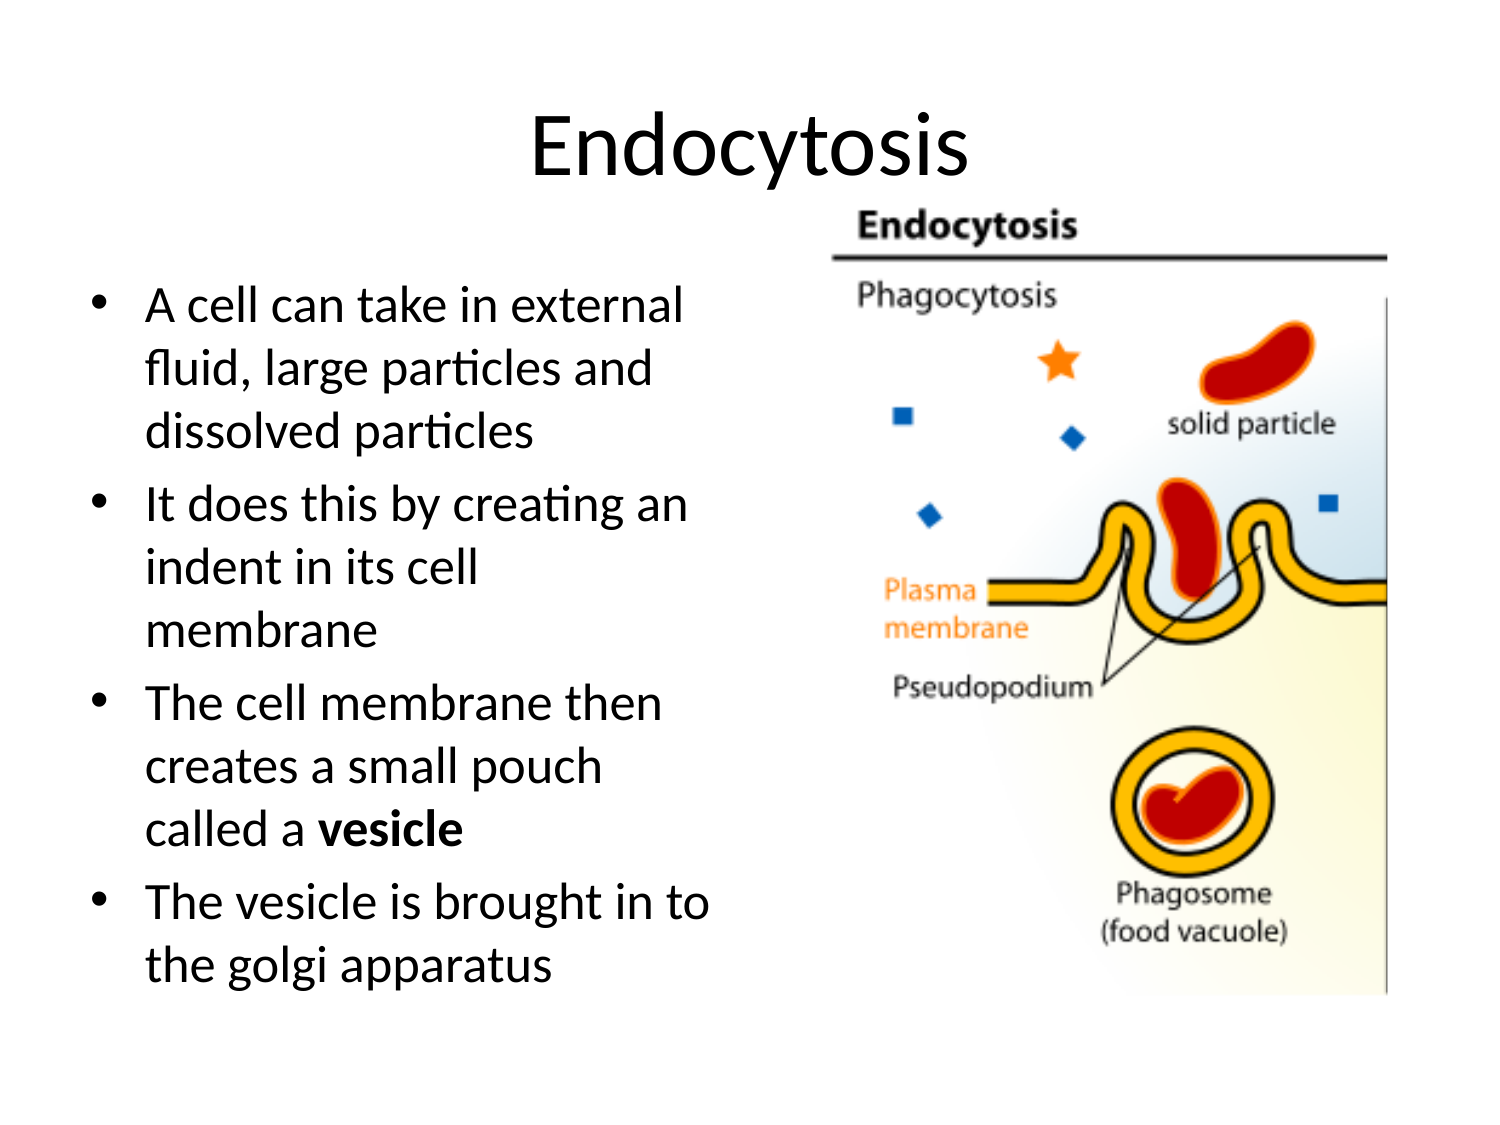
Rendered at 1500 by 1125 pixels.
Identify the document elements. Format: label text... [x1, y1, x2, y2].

title Endocytosis [75, 45, 1425, 233]
list A cell can take in external fluid, large particles and dissolved particles It does this by creating an indent in its cell membrane The cell membrane then creates a small pouch called a vesicle The vesicle is brought in to the golgi apparatus [75, 262, 738, 1005]
picture [824, 187, 1388, 1042]
